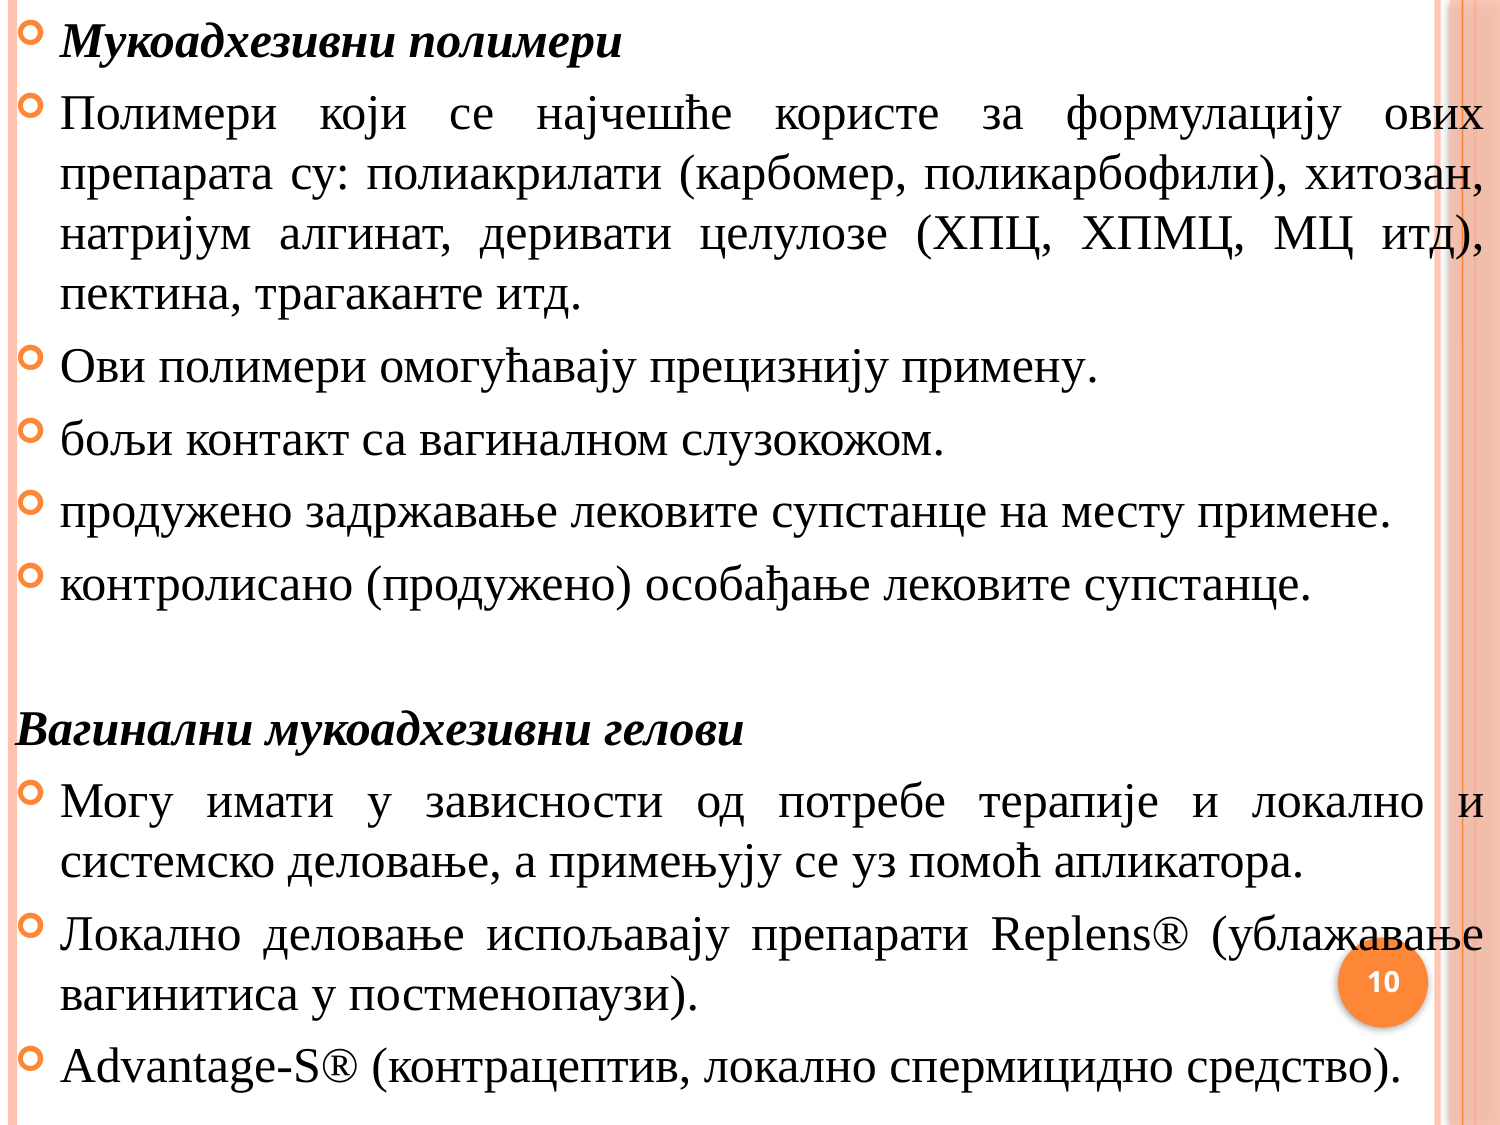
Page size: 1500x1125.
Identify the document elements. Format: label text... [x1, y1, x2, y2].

list Мукоадхезивни полимери Полимери који се најчешће користе за формулацију ових препарата су: полиакрилати (карбомер, поликарбофили), хитозан, натријум алгинат, деривати целулозе (ХПЦ, ХПМЦ, МЦ итд), пектина, трагаканте итд. Ови полимери омогућавају прецизнију примену. бољи контакт са вагиналном слузокожом. продужено задржавање лековите супстанце на месту примене. контролисано (продужено) особађање лековите супстанце. Вагинални мукоадхезивни гелови Могу имати у зависности од потребе терапије и локално и системско деловање, а примењују се уз помоћ апликатора. Локално деловање испољавају препарати Replens® (ублажавање вагинитиса у постменопаузи). Advantage-S® (контрацептив, локално спермицидно средство). [0, 0, 1500, 1125]
